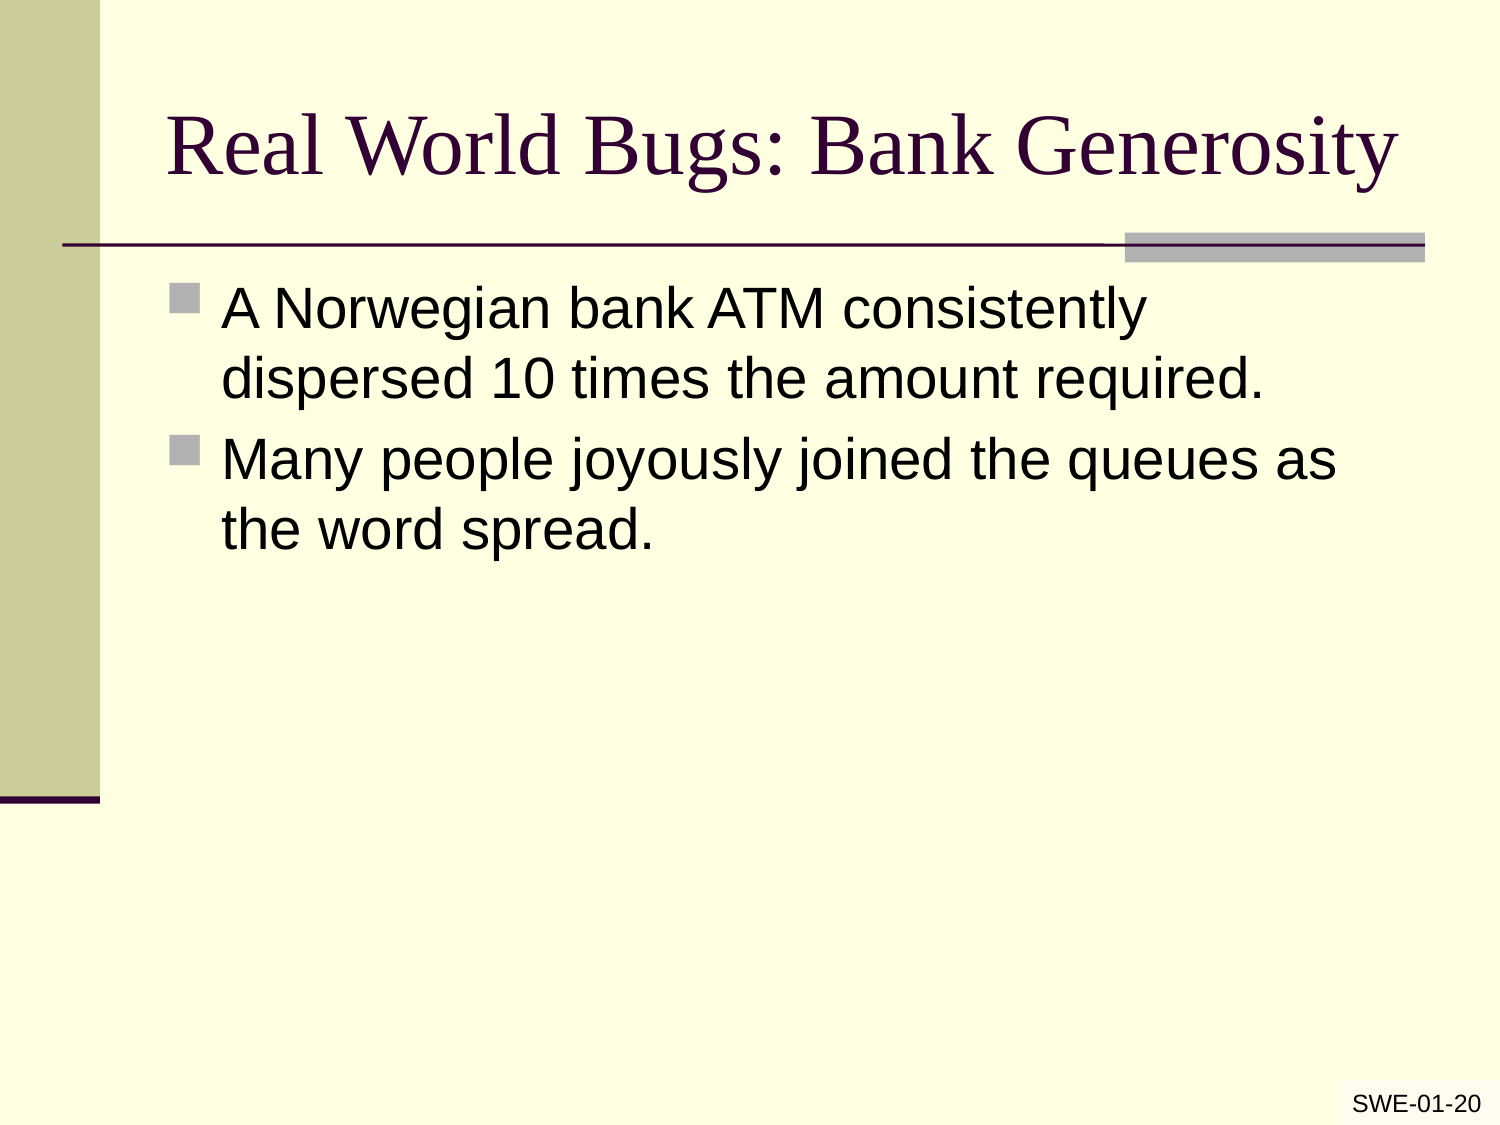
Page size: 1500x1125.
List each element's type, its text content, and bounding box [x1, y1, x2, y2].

list A Norwegian bank ATM consistently dispersed 10 times the amount required. Many people joyously joined the queues as the word spread. [150, 262, 1425, 1006]
title Real World Bugs: Bank Generosity [150, 45, 1425, 234]
